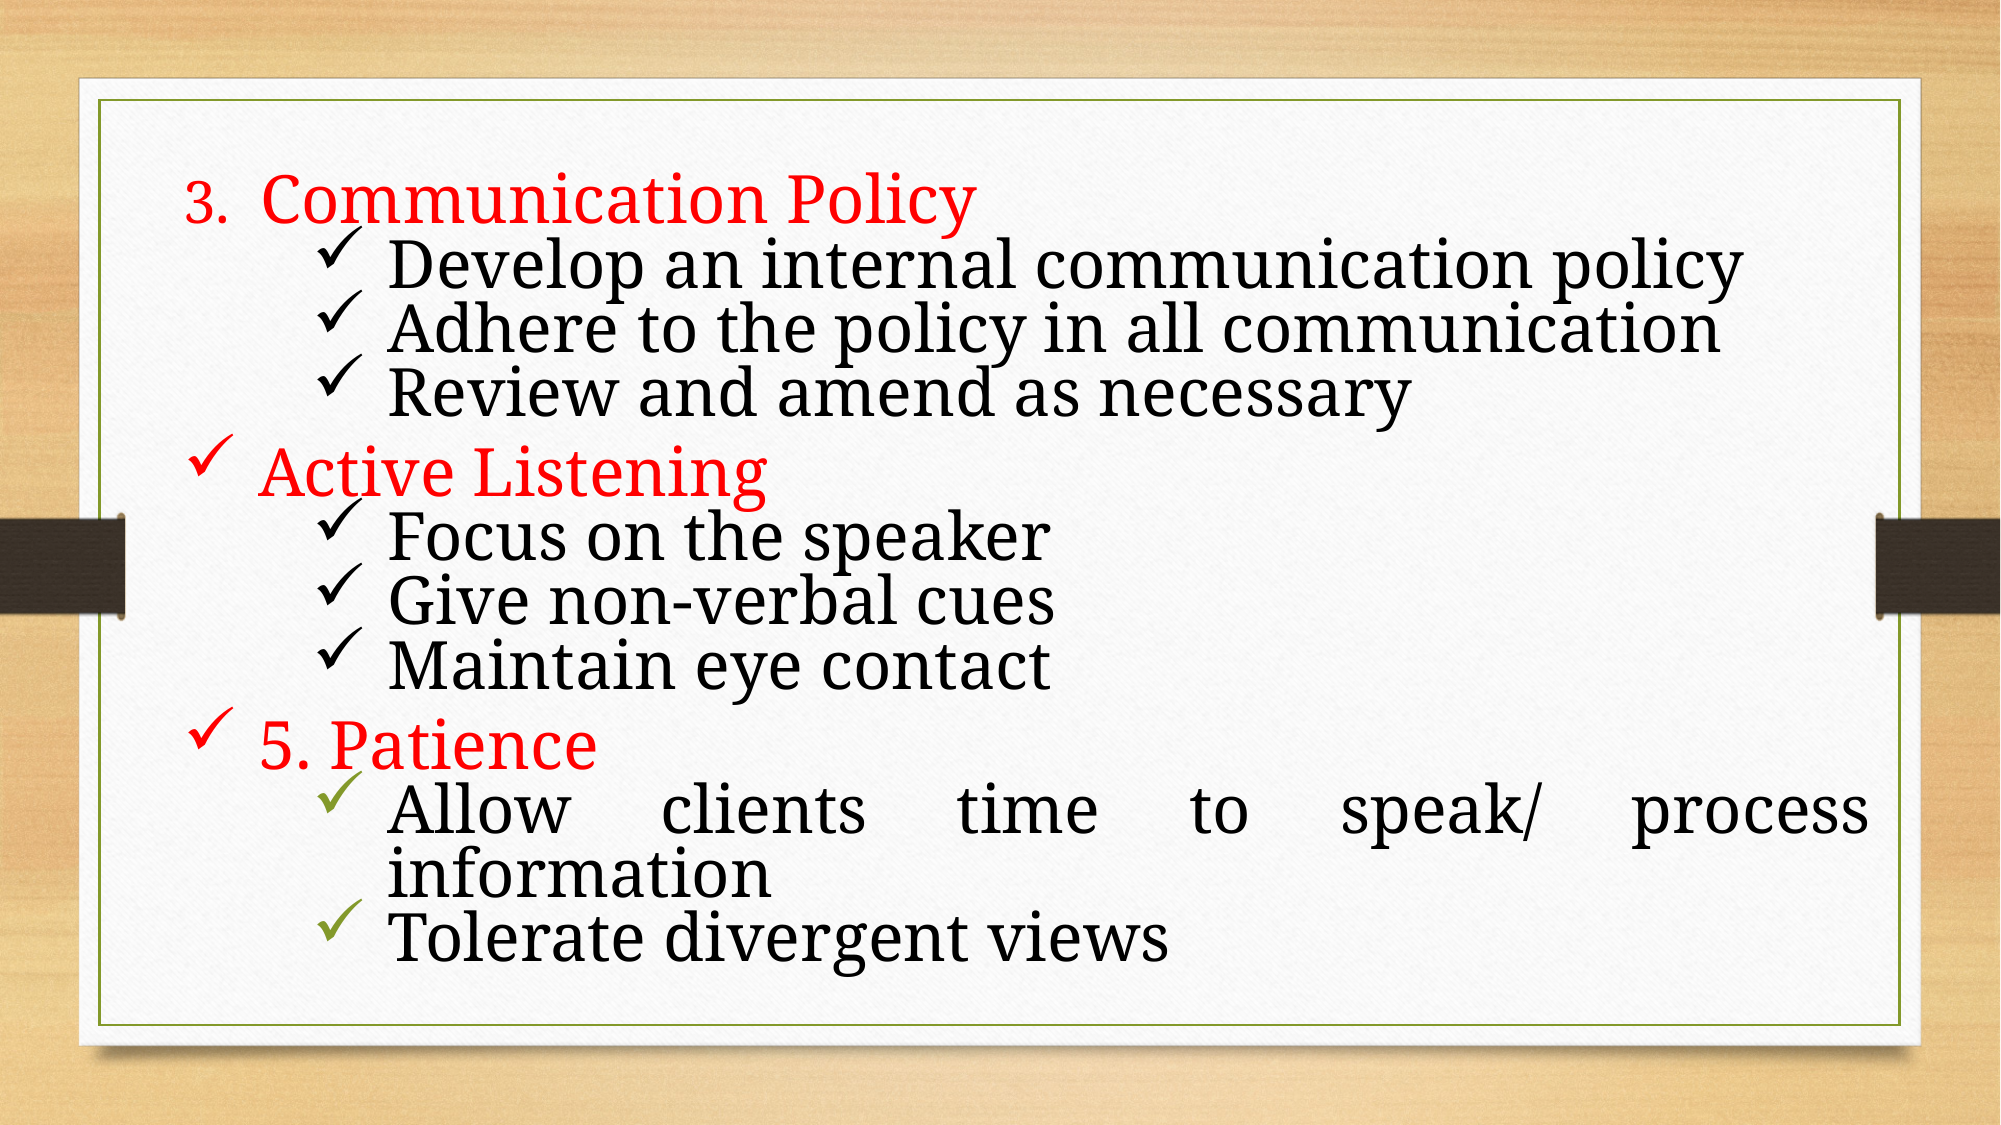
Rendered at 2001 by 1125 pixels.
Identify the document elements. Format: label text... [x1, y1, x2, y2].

text_box 3. Communication Policy Develop an internal communication policy Adhere to the policy in all communication Review and amend as necessary Active Listening Focus on the speaker Give non-verbal cues Maintain eye contact 5. Patience Allow clients time to speak/ process information Tolerate divergent views [168, 149, 1887, 1038]
picture [0, 0, 2001, 1125]
